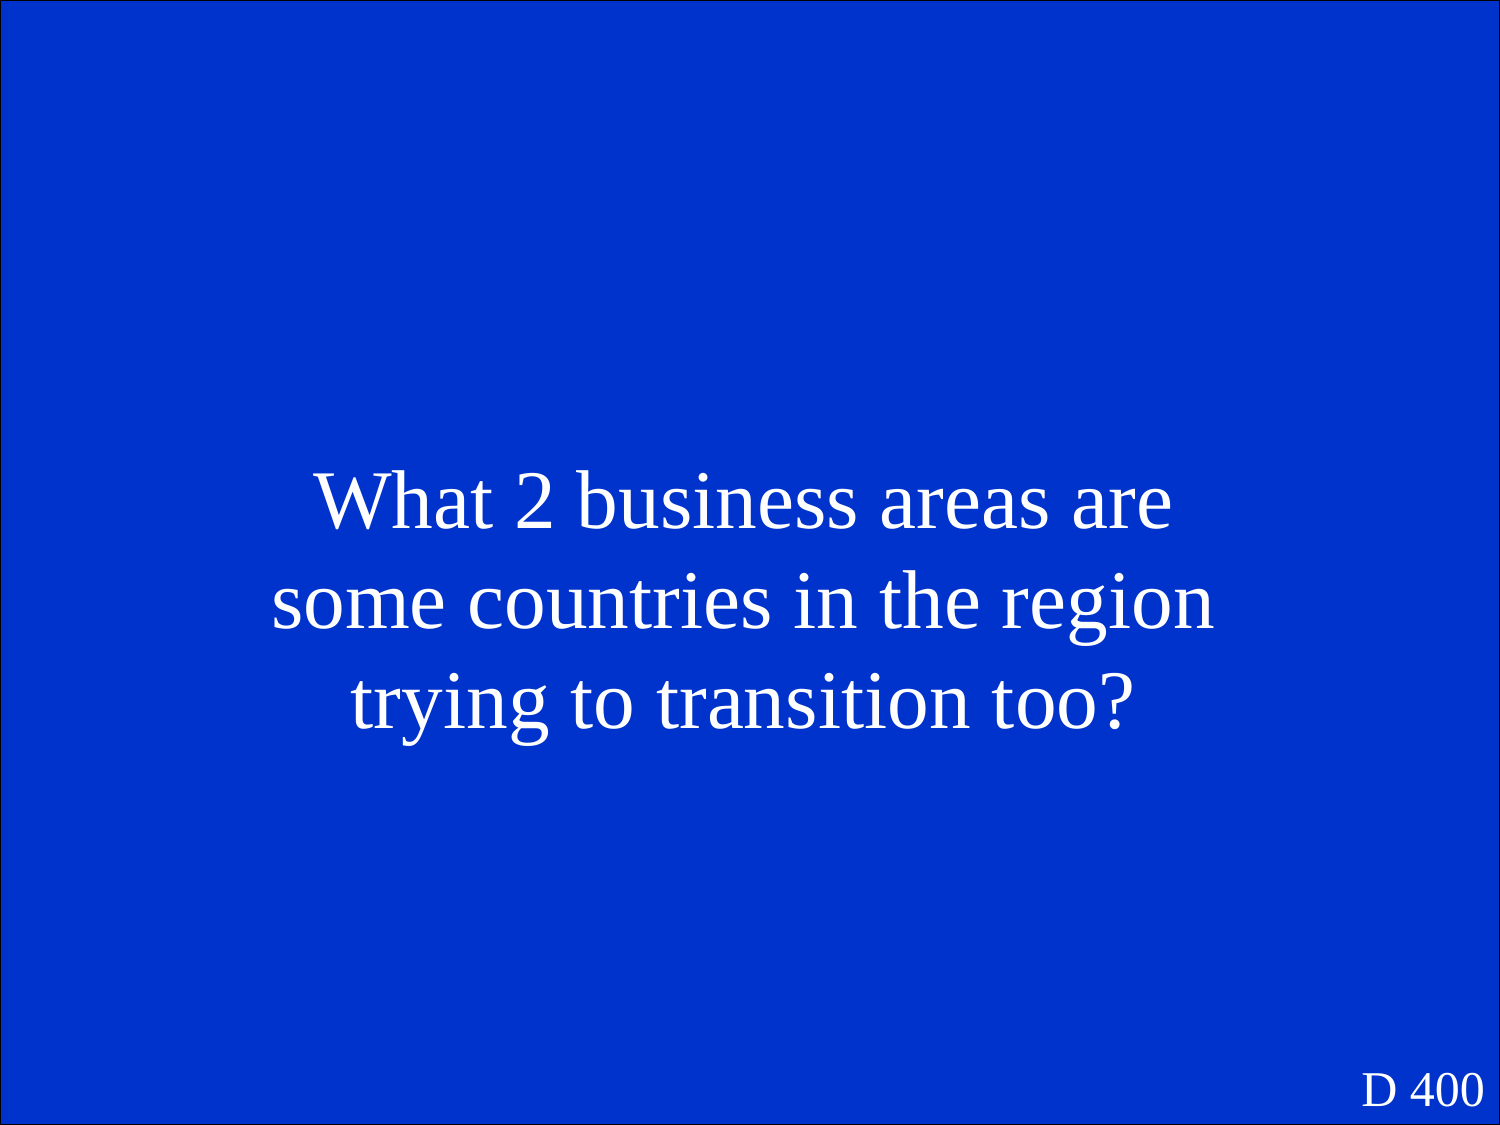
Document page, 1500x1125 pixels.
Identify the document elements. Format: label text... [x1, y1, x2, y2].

text_box D 400 [1346, 1049, 1500, 1125]
text_box What 2 business areas are some countries in the region trying to transition too? [224, 437, 1263, 753]
text_box [0, 0, 1500, 1125]
